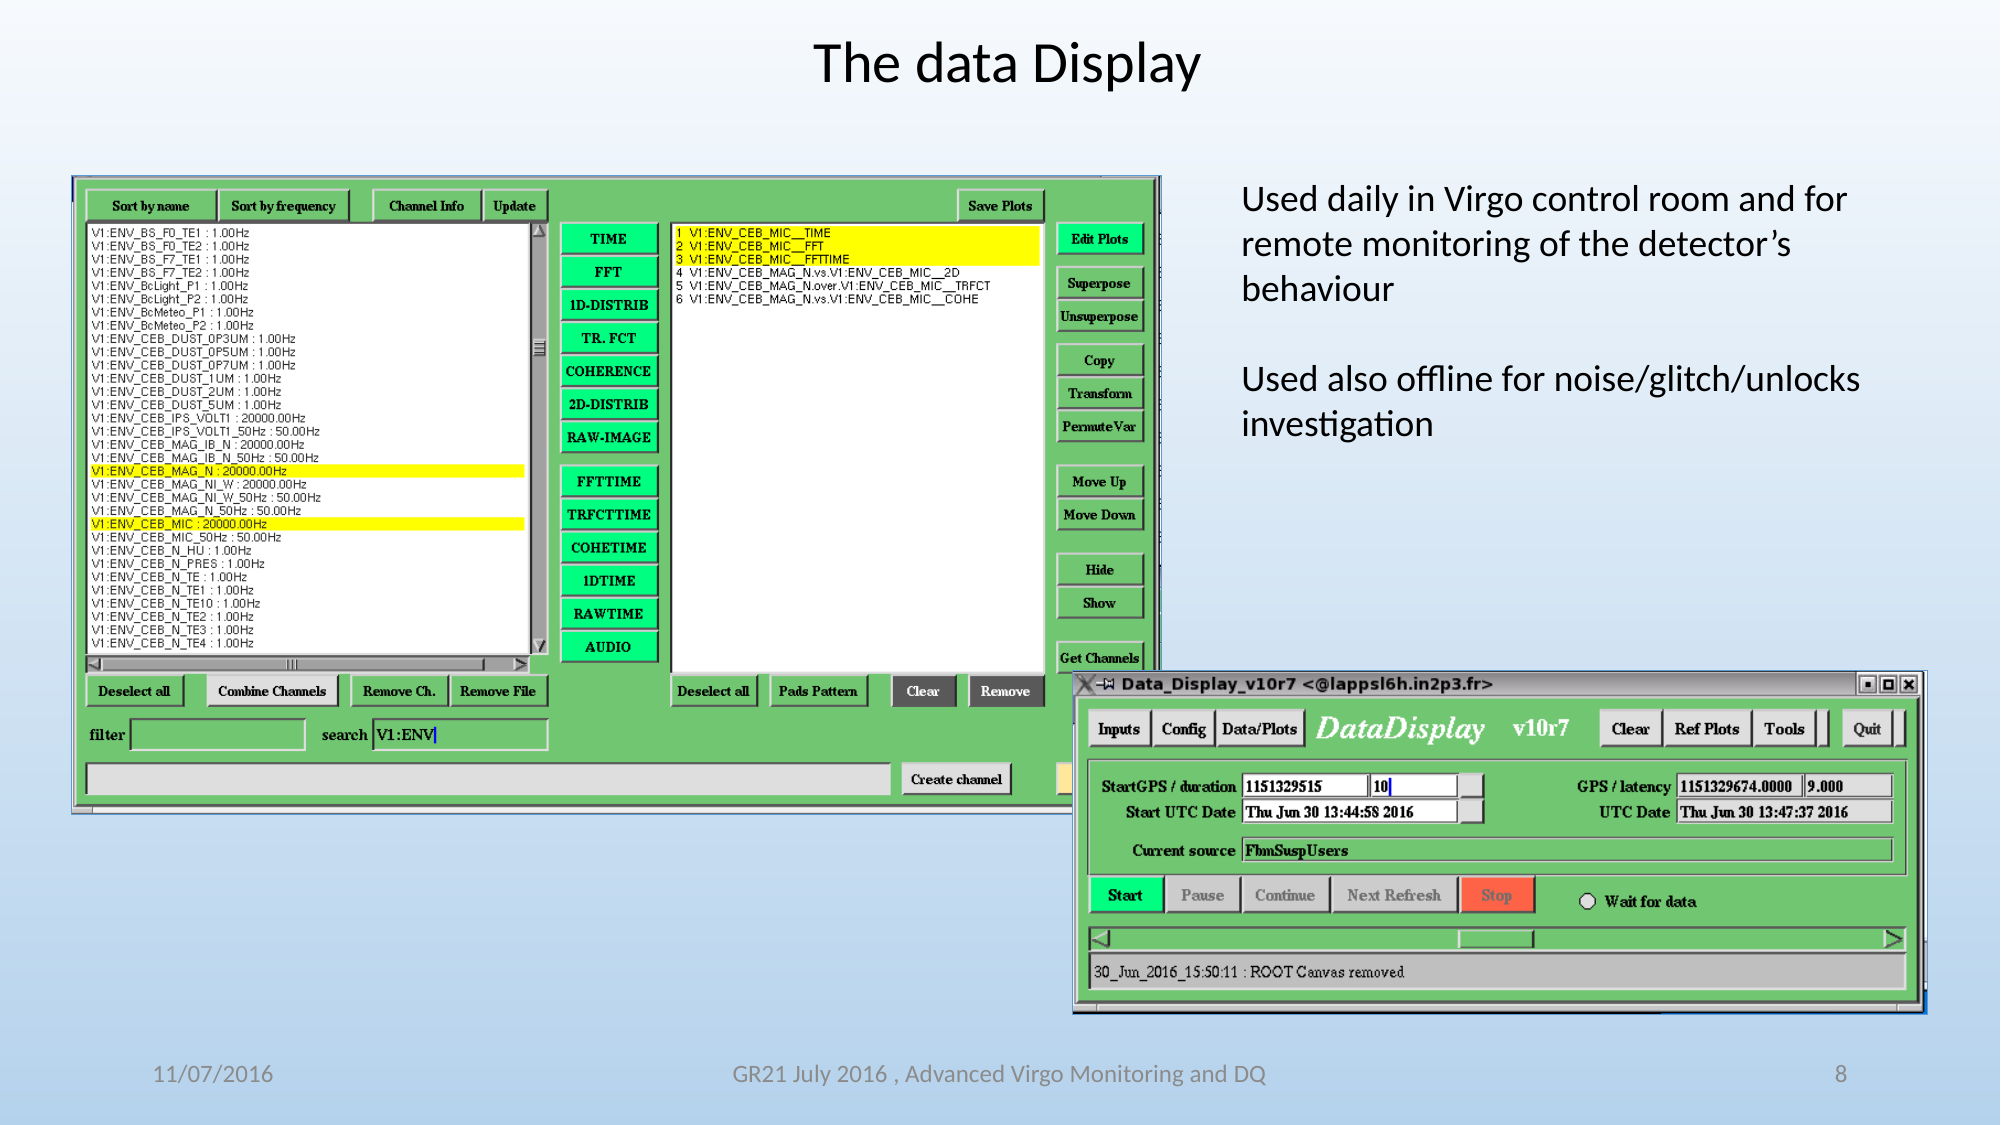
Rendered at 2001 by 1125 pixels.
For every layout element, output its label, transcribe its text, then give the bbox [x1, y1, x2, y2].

footer GR21 July 2016 , Advanced Virgo Monitoring and DQ [662, 1042, 1338, 1103]
text_box Used daily in Virgo control room and for remote monitoring of the detector’s behaviour Used also offline for noise/glitch/unlocks investigation [1226, 166, 1928, 497]
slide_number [137, 1042, 588, 1103]
text_box The data Display [702, 16, 1313, 102]
picture [71, 175, 1928, 1015]
slide_number 8 [1412, 1042, 1863, 1103]
